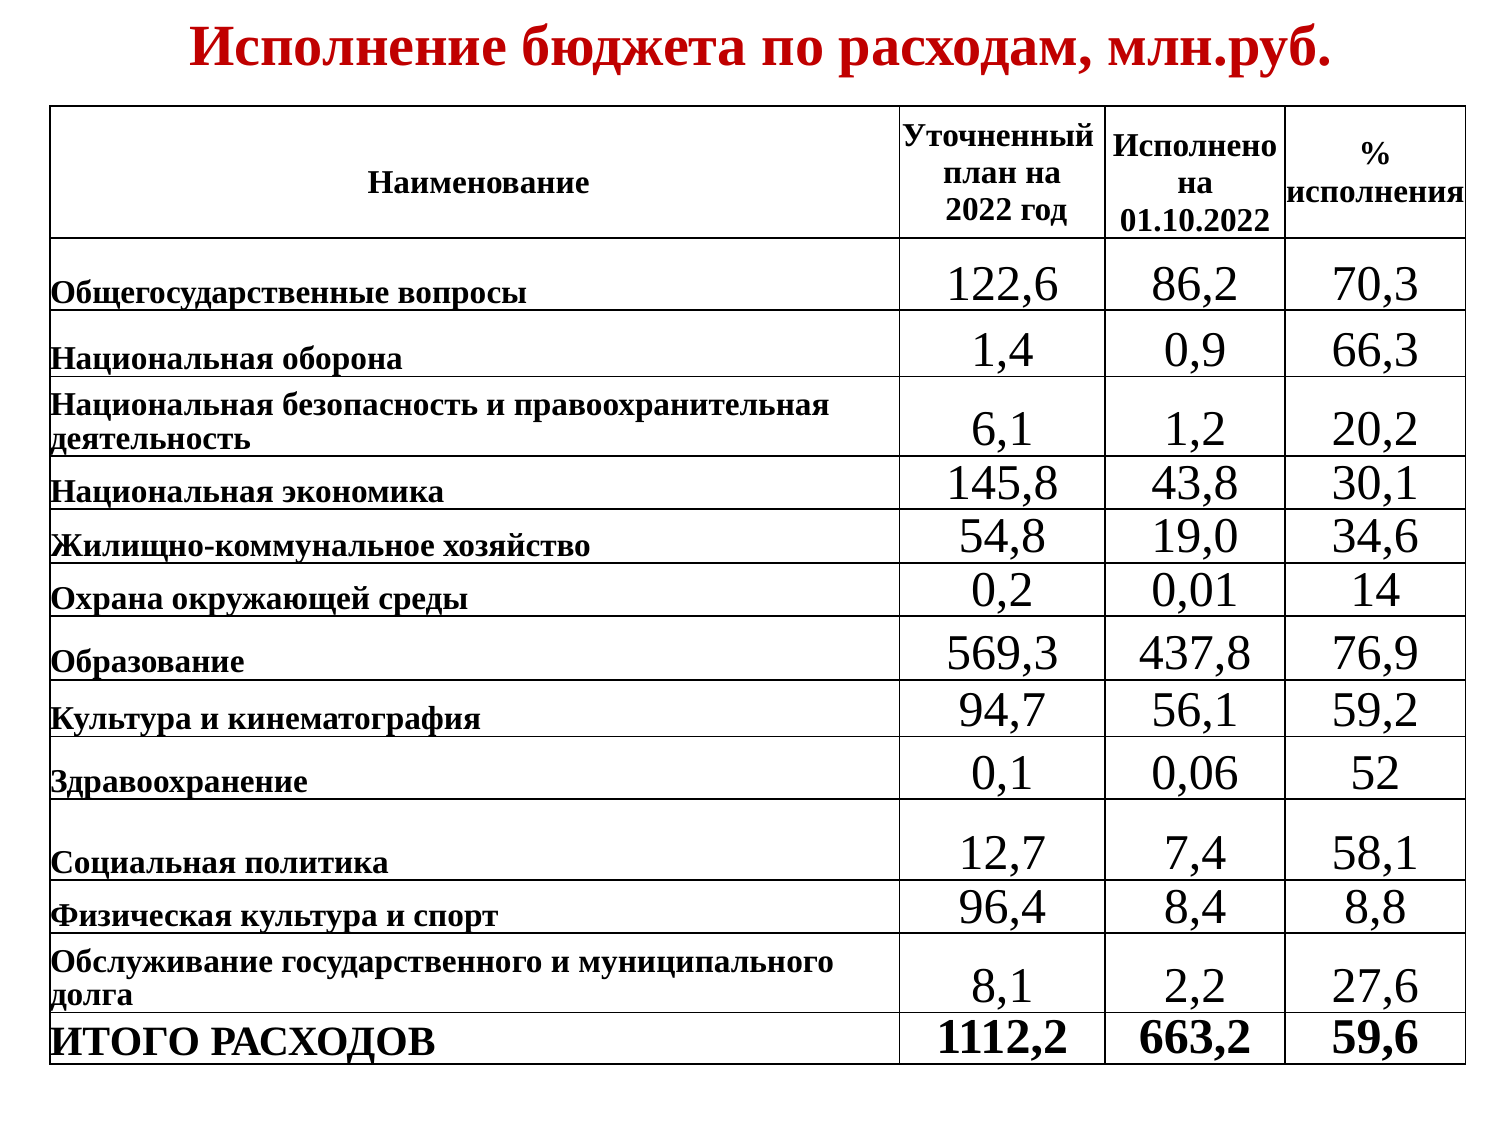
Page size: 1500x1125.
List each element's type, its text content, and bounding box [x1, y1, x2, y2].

table_header Уточненный план на 2022 год [900, 107, 1104, 237]
table_cell 59,6 [1286, 1013, 1465, 1063]
table_cell 8,8 [1286, 881, 1465, 932]
table_cell Национальная безопасность и правоохранительная деятельность [51, 377, 899, 455]
table_header % исполнения [1286, 107, 1465, 237]
table_cell 1112,2 [900, 1013, 1104, 1063]
table_cell 2,2 [1106, 934, 1284, 1012]
table_cell 7,4 [1106, 800, 1284, 879]
table_cell 14 [1286, 564, 1465, 615]
table_cell 27,6 [1286, 934, 1465, 1012]
table_cell Охрана окружающей среды [51, 564, 899, 615]
table_cell 569,3 [900, 617, 1104, 679]
table_cell 43,8 [1106, 457, 1284, 508]
table_cell 86,2 [1106, 239, 1284, 309]
table_cell 30,1 [1286, 457, 1465, 508]
table_cell 1,4 [900, 311, 1104, 376]
table_cell 8,1 [900, 934, 1104, 1012]
table_cell 76,9 [1286, 617, 1465, 679]
table_cell ИТОГО РАСХОДОВ [51, 1013, 899, 1063]
table_cell Образование [51, 617, 899, 679]
table_cell Обслуживание государственного и муниципального долга [51, 934, 899, 1012]
table_cell Физическая культура и спорт [51, 881, 899, 932]
table_cell 0,06 [1106, 737, 1284, 798]
table_cell Социальная политика [51, 800, 899, 879]
table_cell 52 [1286, 737, 1465, 798]
table_cell 0,2 [900, 564, 1104, 615]
table_cell 145,8 [900, 457, 1104, 508]
table_cell 6,1 [900, 377, 1104, 455]
table_cell Национальная экономика [51, 457, 899, 508]
table_cell 12,7 [900, 800, 1104, 879]
text_box Исполнение бюджета по расходам, млн.руб. [174, 6, 1466, 107]
table_cell 8,4 [1106, 881, 1284, 932]
table_cell 34,6 [1286, 510, 1465, 562]
table_cell 56,1 [1106, 681, 1284, 736]
table_cell 70,3 [1286, 239, 1465, 309]
table_cell 1,2 [1106, 377, 1284, 455]
table_cell 663,2 [1106, 1013, 1284, 1063]
table_cell 19,0 [1106, 510, 1284, 562]
table_cell 58,1 [1286, 800, 1465, 879]
table_cell Здравоохранение [51, 737, 899, 798]
table_cell 0,9 [1106, 311, 1284, 376]
table_cell 0,01 [1106, 564, 1284, 615]
table_cell 94,7 [900, 681, 1104, 736]
table_header Исполнено на 01.10.2022 [1106, 107, 1284, 237]
table_cell 437,8 [1106, 617, 1284, 679]
table_cell 0,1 [900, 737, 1104, 798]
table_cell 122,6 [900, 239, 1104, 309]
table_cell 54,8 [900, 510, 1104, 562]
table_cell 59,2 [1286, 681, 1465, 736]
table_cell 66,3 [1286, 311, 1465, 376]
table_cell 20,2 [1286, 377, 1465, 455]
table_cell Жилищно-коммунальное хозяйство [51, 510, 899, 562]
table_cell Национальная оборона [51, 311, 899, 376]
table_cell 96,4 [900, 881, 1104, 932]
table_header Наименование [51, 107, 899, 237]
table_cell Культура и кинематография [51, 681, 899, 736]
table_cell Общегосударственные вопросы [51, 239, 899, 309]
